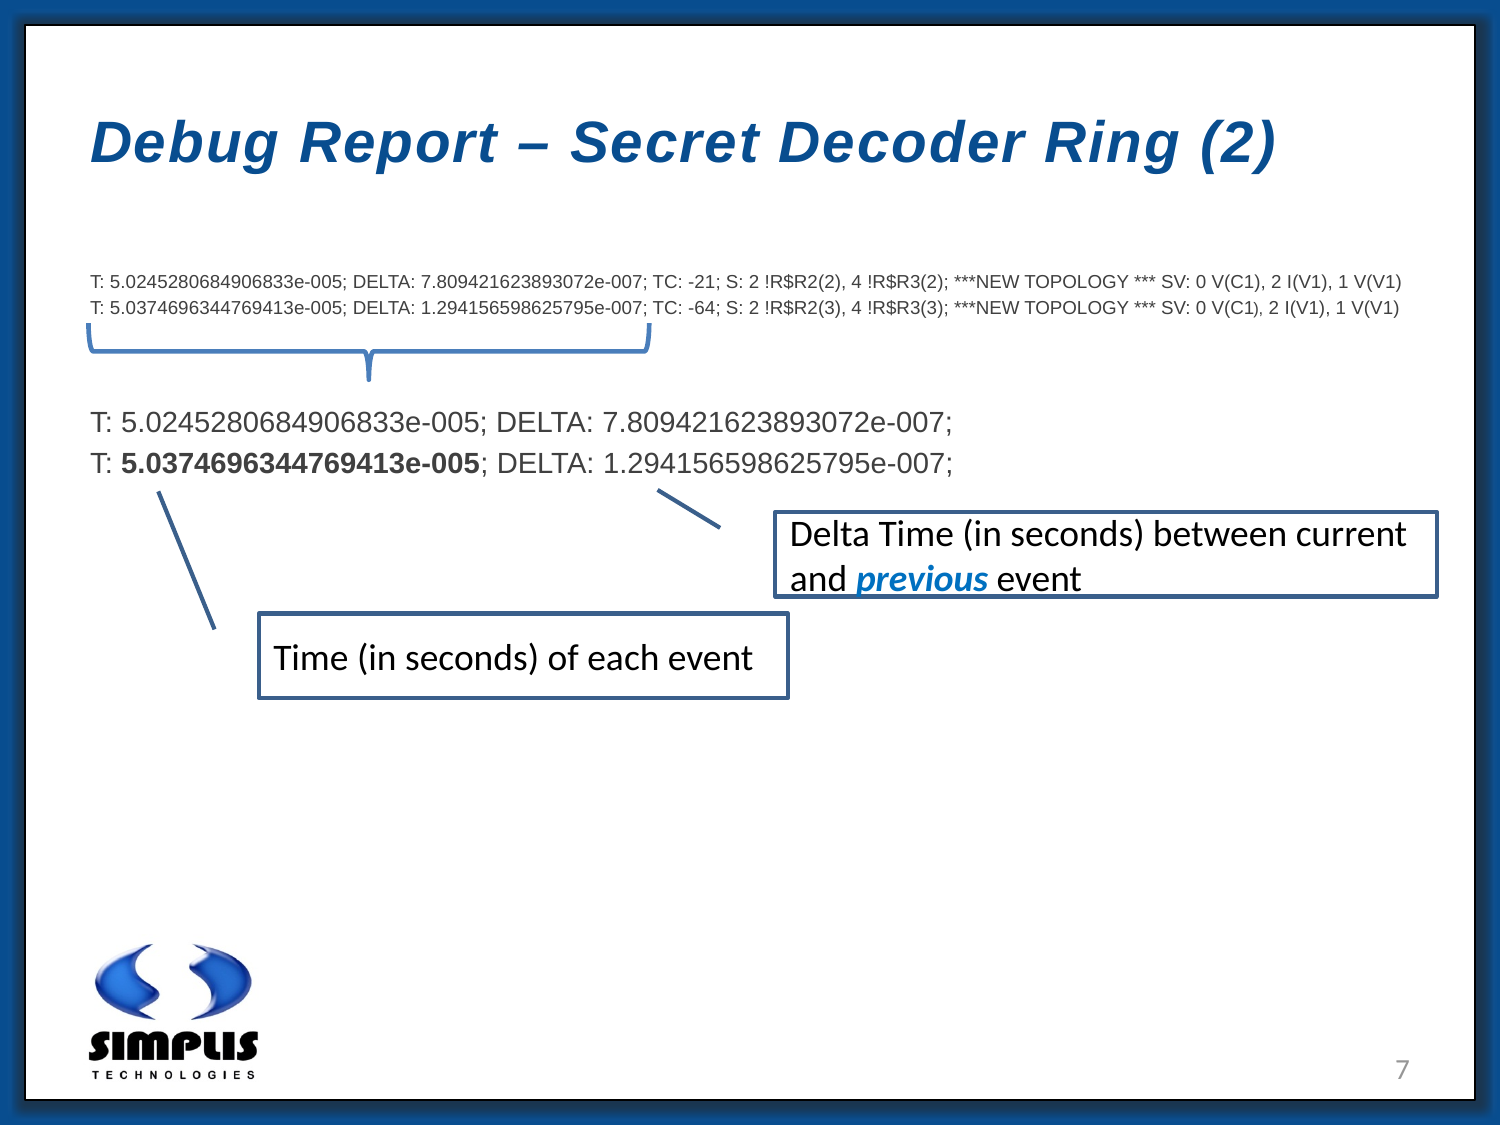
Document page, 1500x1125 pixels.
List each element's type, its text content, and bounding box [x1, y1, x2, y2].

slide_number 7 [1074, 1042, 1425, 1103]
title Debug Report – Secret Decoder Ring (2) [75, 45, 1425, 233]
text_box Delta Time (in seconds) between current and previous event [773, 510, 1439, 599]
text_box Time (in seconds) of each event [257, 611, 790, 700]
list T: 5.0245280684906833e-005; DELTA: 7.809421623893072e-007; TC: -21; S: 2 !R$R2(2), 4 !R$R3(2); ***NEW TOPOLOGY *** SV: 0 V(C1), 2 I(V1), 1 V(V1) T: 5.0374696344769413e-005; DELTA: 1.294156598625795e-007; TC: -64; S: 2 !R$R2(3), 4 !R$R3(3); ***NEW TOPOLOGY *** SV: 0 V(C1), 2 I(V1), 1 V(V1) T: 5.0245280684906833e-005; DELTA: 7.809421623893072e-007; T: 5.0374696344769413e-005; DELTA: 1.294156598625795e-007; [75, 262, 1425, 925]
picture [83, 934, 263, 1088]
text_box [87, 323, 650, 381]
text_box Time (in seconds) of each event [156, 490, 217, 631]
text_box Delta Time (in seconds) between current and previous event [656, 488, 722, 530]
